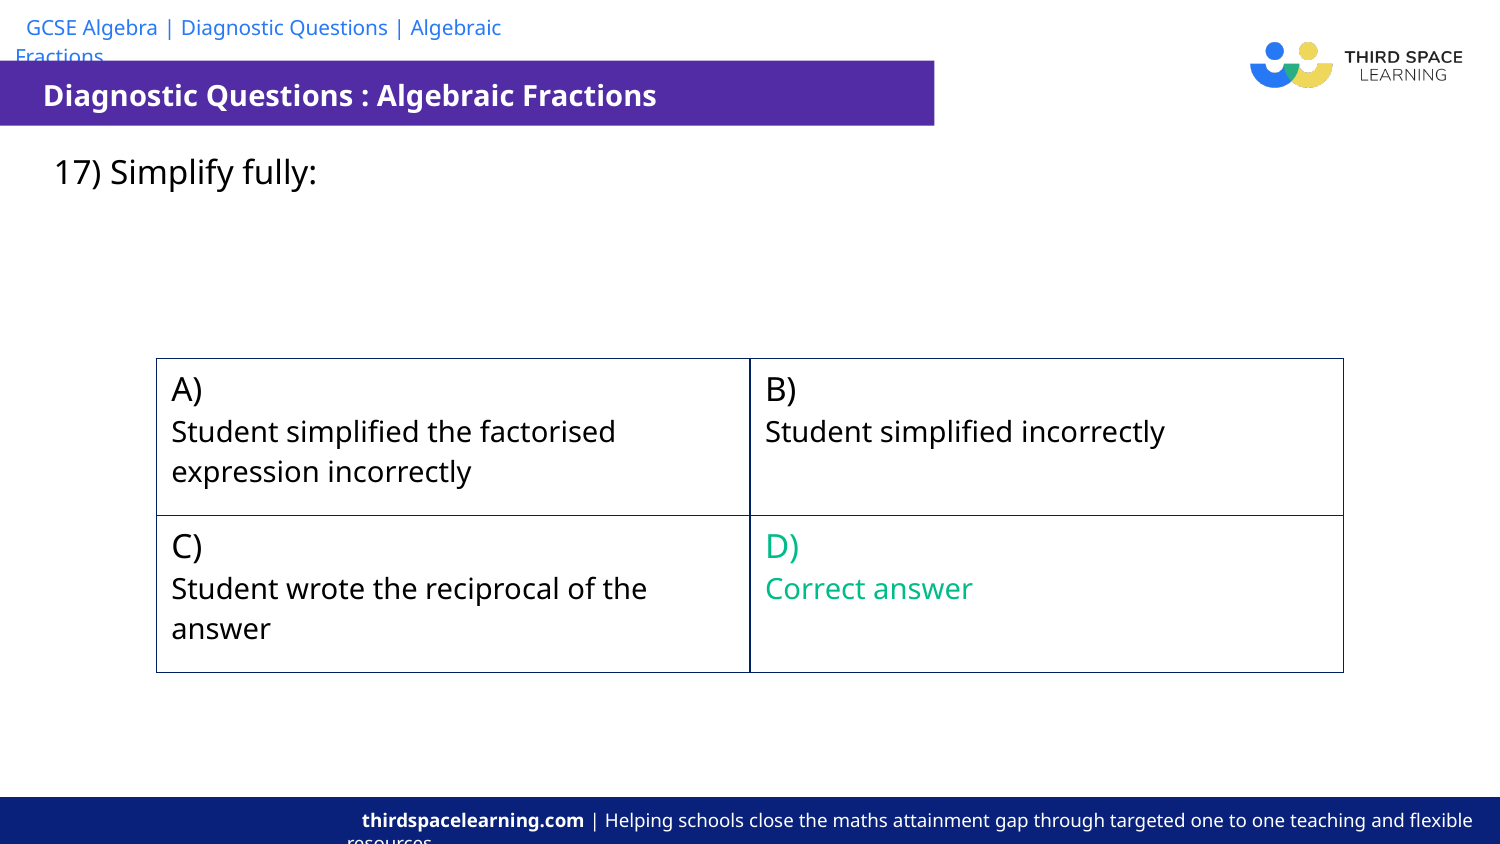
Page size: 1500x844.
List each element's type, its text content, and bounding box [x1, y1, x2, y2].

text_box Diagnostic Questions : Algebraic Fractions [27, 61, 778, 127]
picture [1250, 33, 1465, 99]
